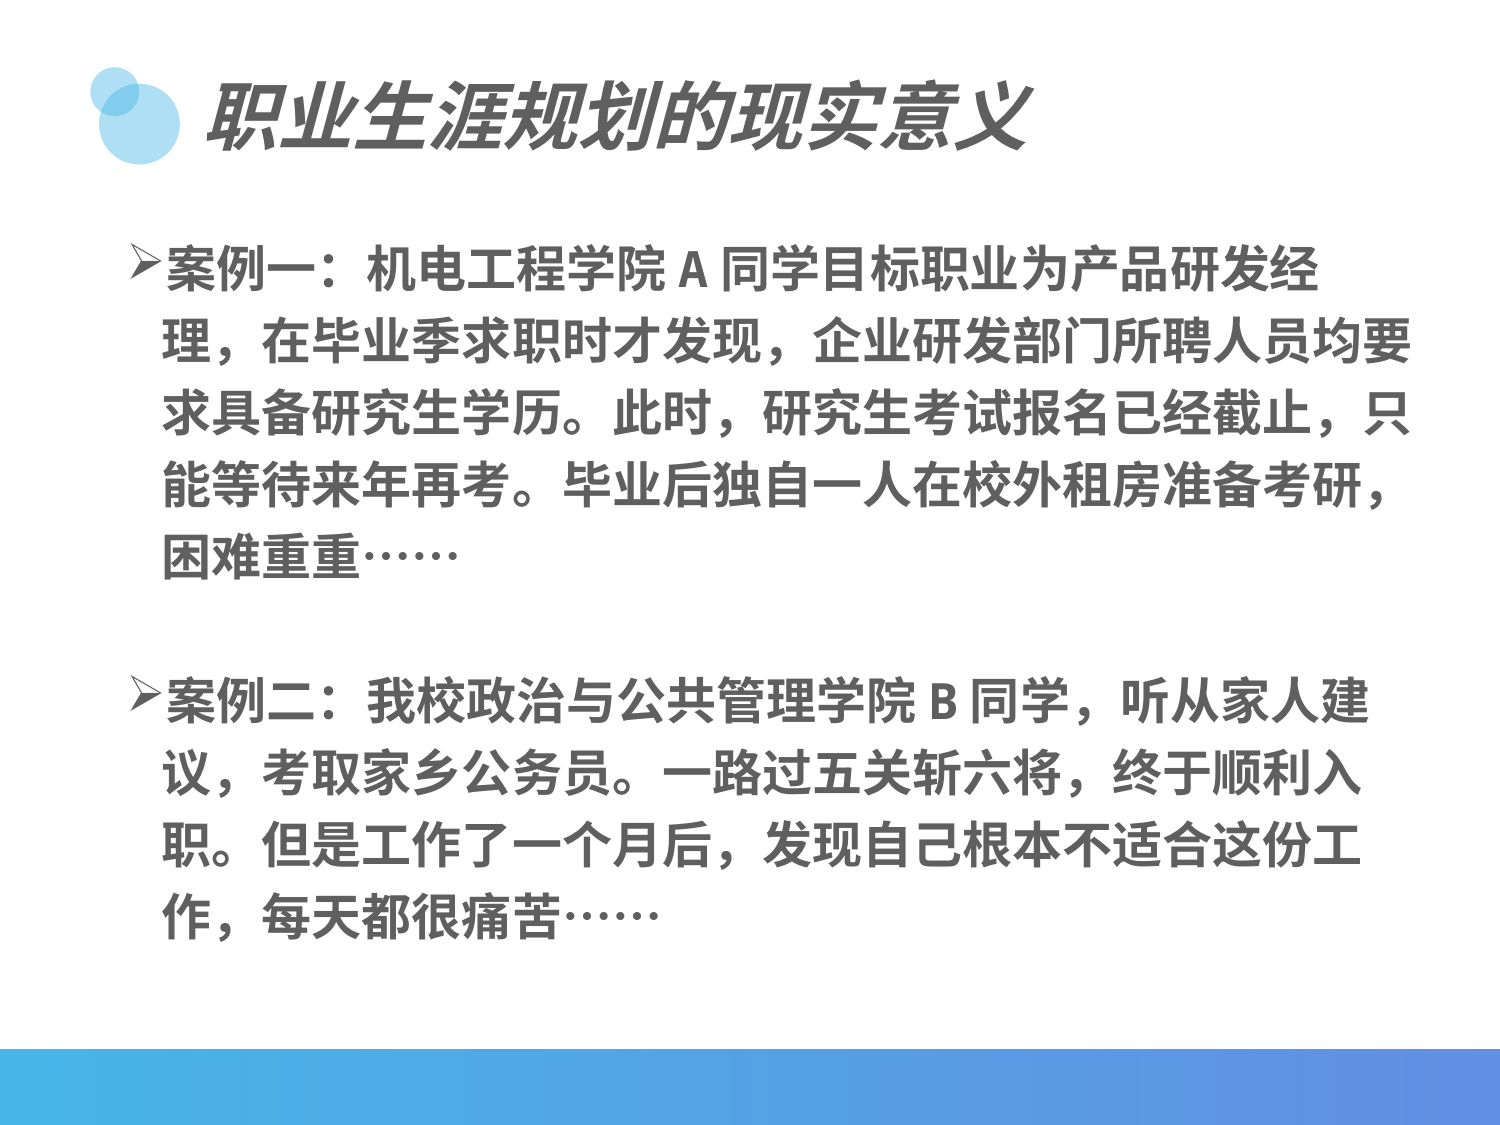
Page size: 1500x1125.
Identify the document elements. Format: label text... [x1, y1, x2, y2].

text_box 职业生涯规划的现实意义 [187, 62, 1177, 200]
text_box 案例一：机电工程学院A同学目标职业为产品研发经理，在毕业季求职时才发现，企业研发部门所聘人员均要求具备研究生学历。此时，研究生考试报名已经截止，只能等待来年再考。毕业后独自一人在校外租房准备考研，困难重重…… 案例二：我校政治与公共管理学院B同学，听从家人建议，考取家乡公务员。一路过五关斩六将，终于顺利入职。但是工作了一个月后，发现自己根本不适合这份工作，每天都很痛苦…… [111, 217, 1429, 1025]
